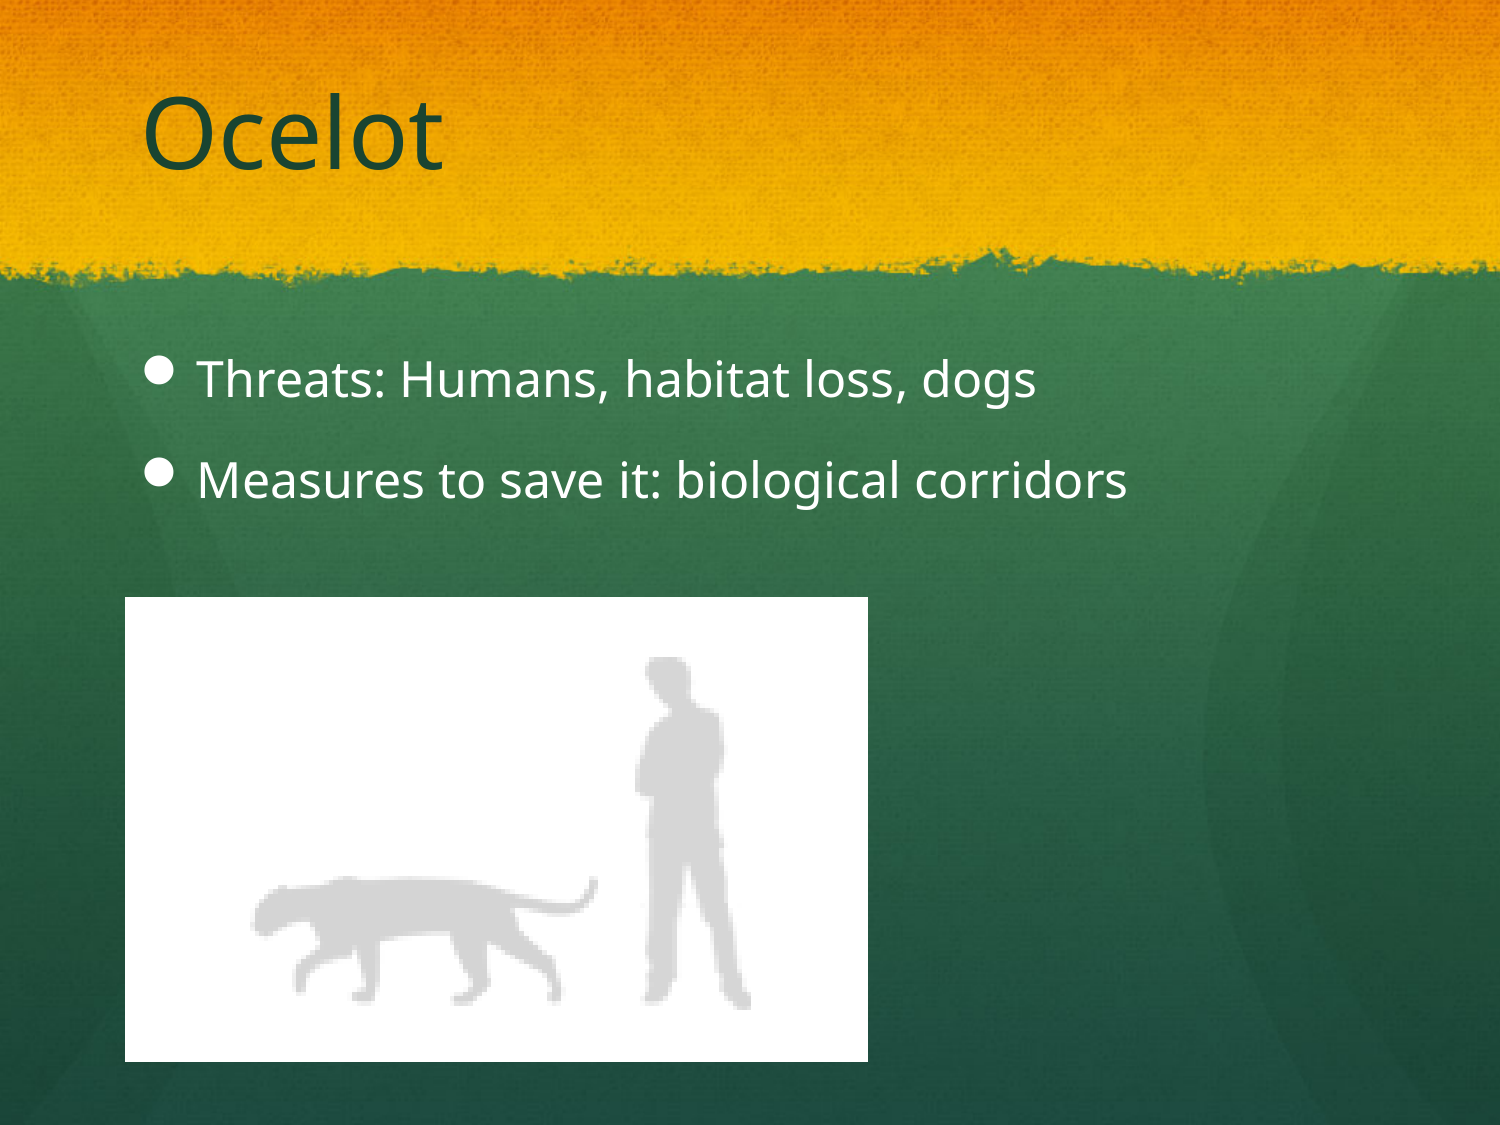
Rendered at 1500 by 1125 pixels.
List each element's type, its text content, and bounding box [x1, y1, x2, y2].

list Threats: Humans, habitat loss, dogs Measures to save it: biological corridors [125, 339, 1375, 1026]
picture [0, 0, 1500, 1125]
title Ocelot [125, 13, 1375, 246]
